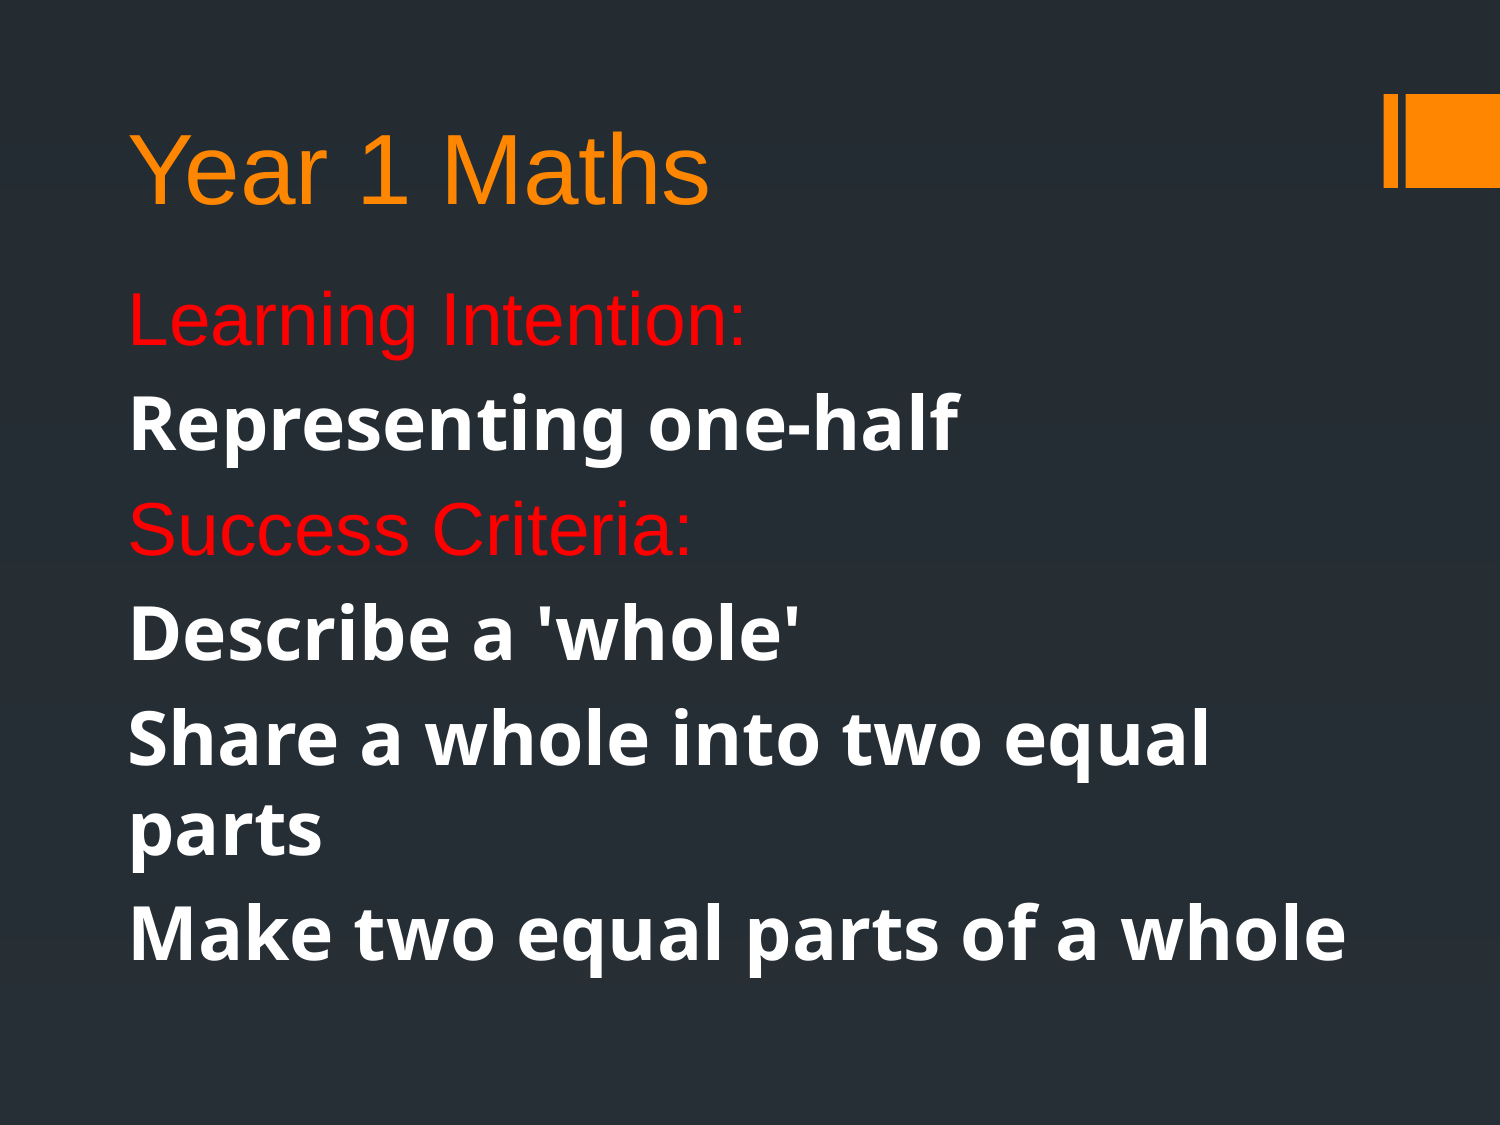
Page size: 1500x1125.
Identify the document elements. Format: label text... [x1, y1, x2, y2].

title Year 1 Maths [112, 37, 1388, 233]
subtitle Learning Intention: Representing one-half Success Criteria: Describe a 'whole' Share a whole into two equal parts Make two equal parts of a whole [112, 262, 1388, 1073]
